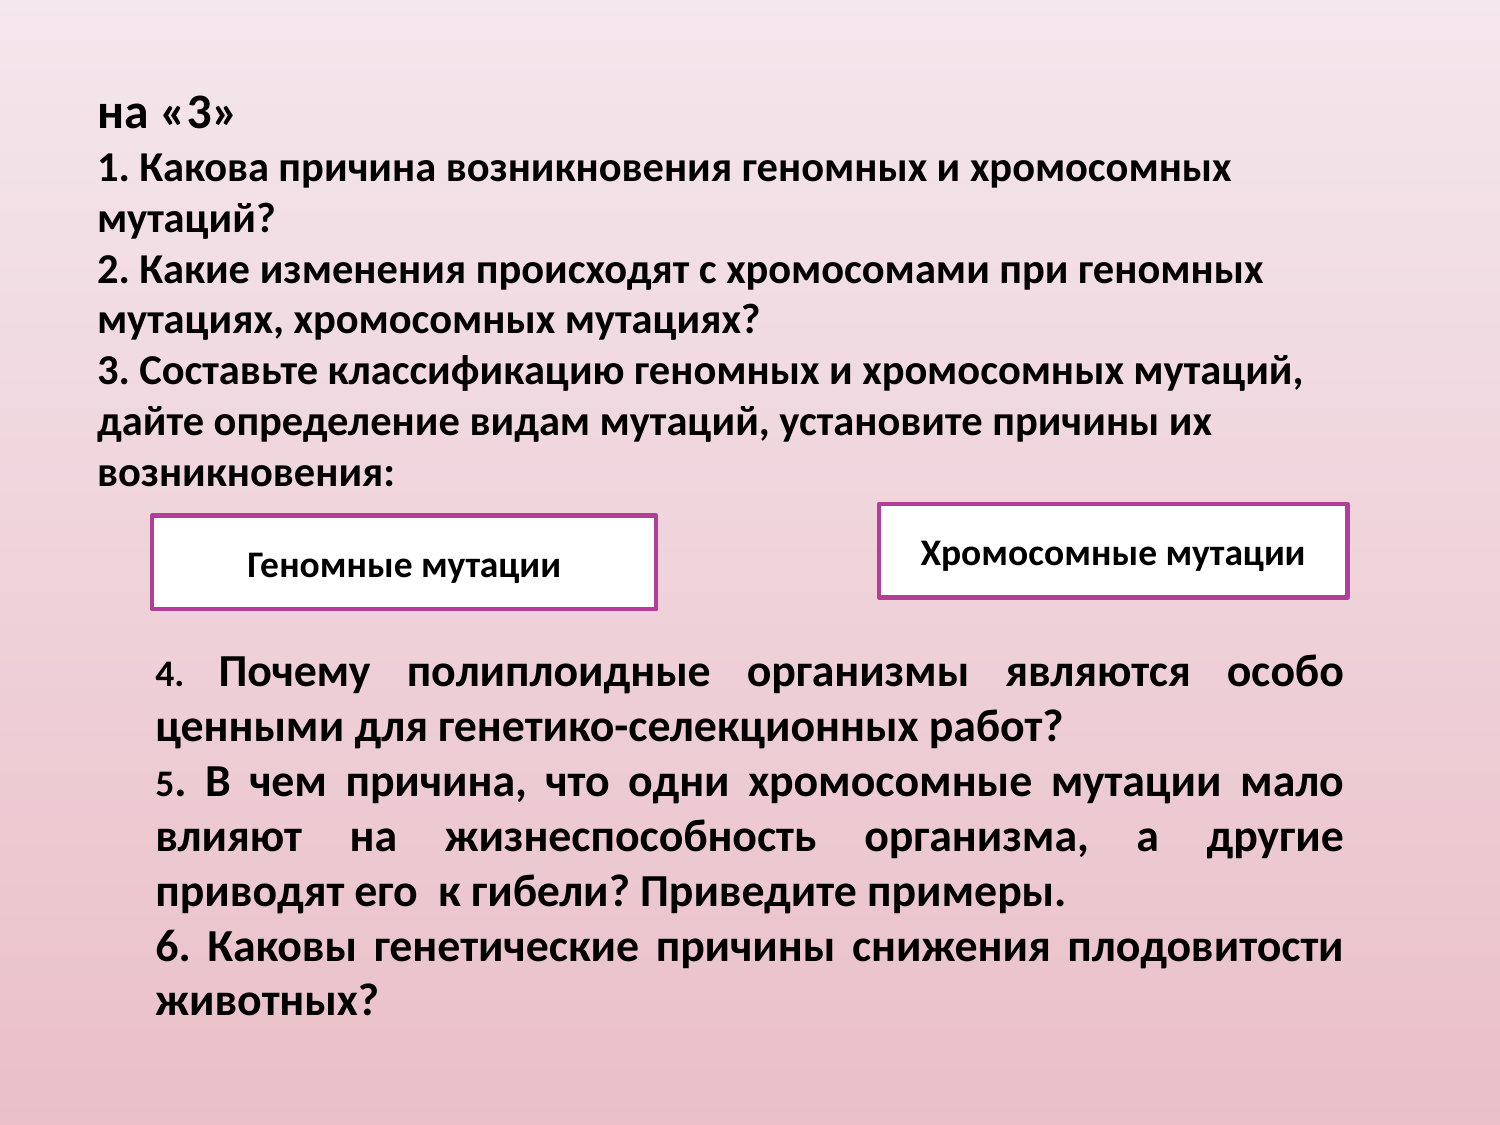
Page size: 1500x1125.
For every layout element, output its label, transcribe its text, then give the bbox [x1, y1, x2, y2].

text_box Геномные мутации [150, 513, 658, 611]
title на «3» 1. Какова причина возникновения геномных и хромосомных мутаций? 2. Какие изменения происходят с хромосомами при геномных мутациях, хромосомных мутациях? 3. Составьте классификацию геномных и хромосомных мутаций, дайте определение видам мутаций, установите причины их возникновения: [82, 70, 1432, 692]
text_box Хромосомные мутации [877, 502, 1350, 600]
text_box 4. Почему полиплоидные организмы являются особо ценными для генетико-селекционных работ? 5. В чем причина, что одни хромосомные мутации мало влияют на жизнеспособность организма, а другие приводят его к гибели? Приведите примеры. 6. Каковы генетические причины снижения плодовитости животных? [140, 632, 1360, 1033]
